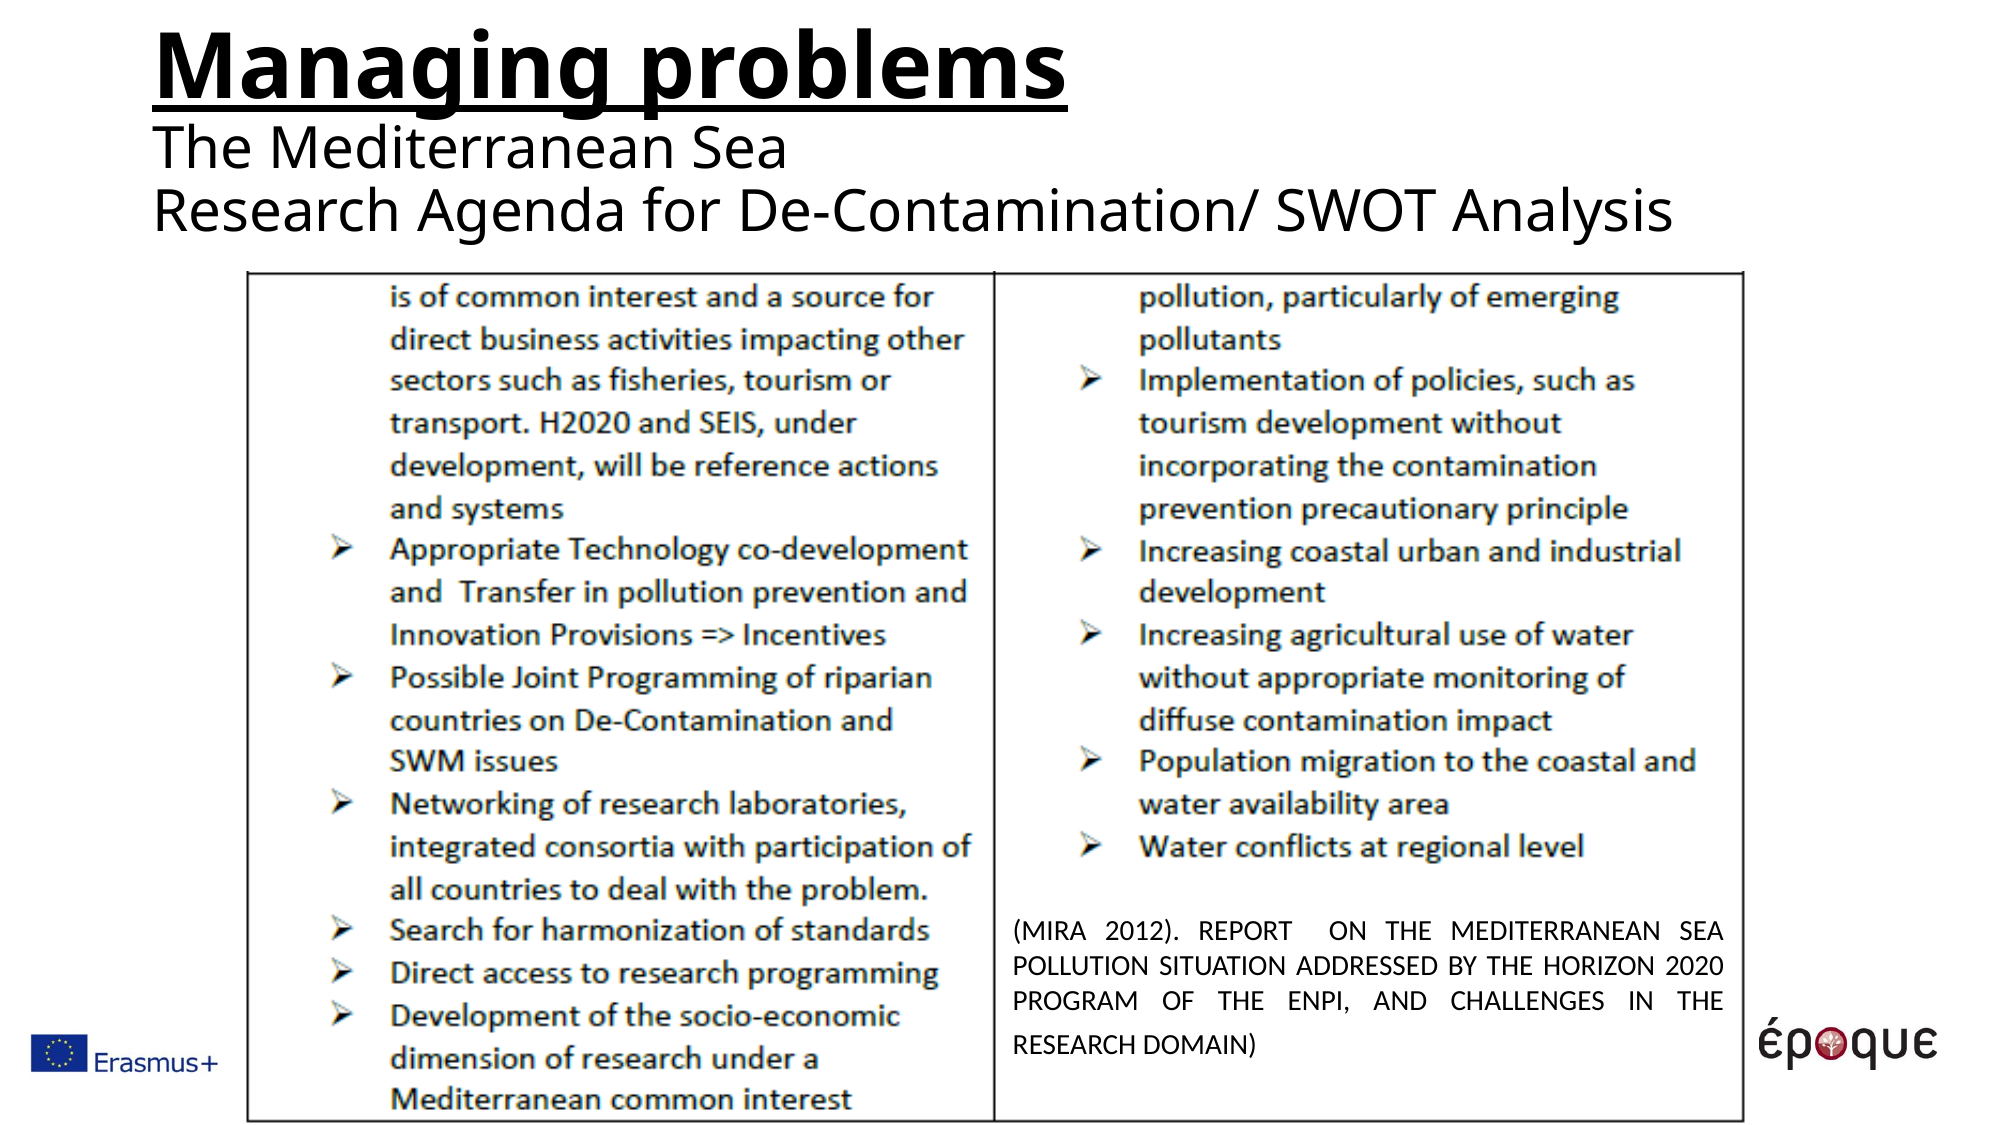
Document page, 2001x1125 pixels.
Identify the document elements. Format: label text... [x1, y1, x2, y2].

title Managing problems The Mediterranean Sea Research Agenda for De-Contamination/ SWOT Analysis [137, 0, 1863, 263]
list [245, 271, 1747, 1125]
picture [29, 1023, 219, 1083]
picture [1759, 1017, 1937, 1070]
